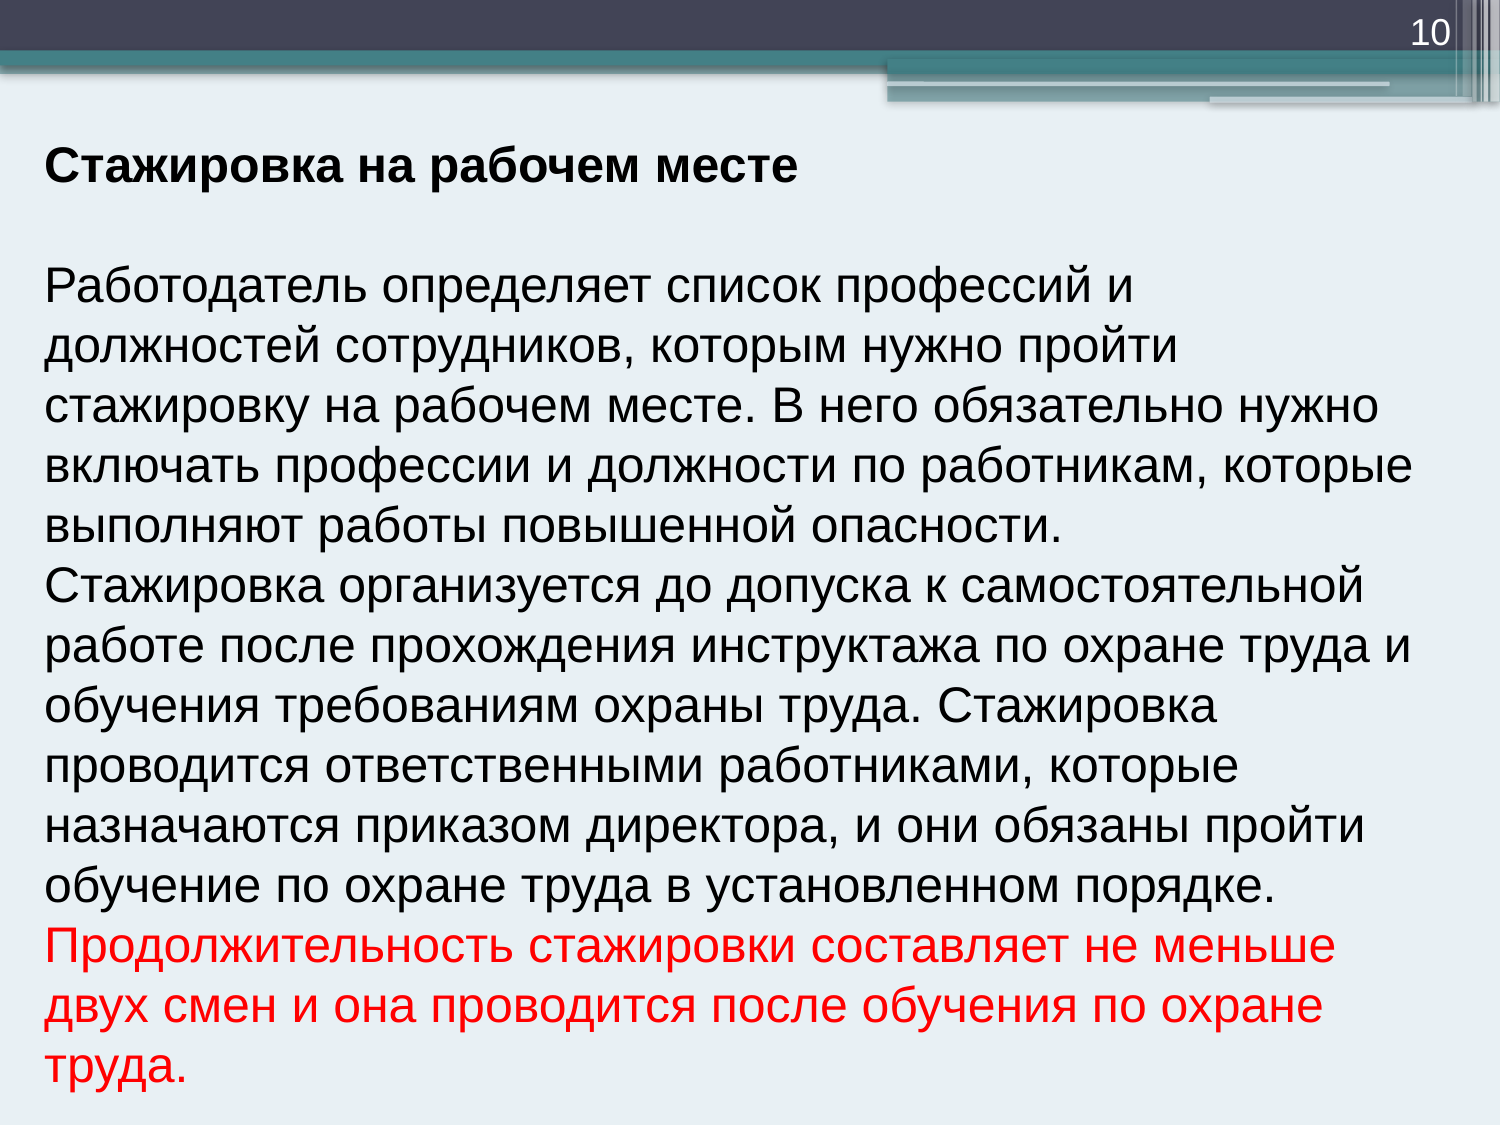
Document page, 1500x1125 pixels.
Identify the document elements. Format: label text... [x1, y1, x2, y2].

text_box Стажировка на рабочем месте Работодатель определяет список профессий и должностей сотрудников, которым нужно пройти стажировку на рабочем месте. В него обязательно нужно включать профессии и должности по работникам, которые выполняют работы повышенной опасности. Стажировка организуется до допуска к самостоятельной работе после прохождения инструктажа по охране труда и обучения требованиям охраны труда. Стажировка проводится ответственными работниками, которые назначаются приказом директора, и они обязаны пройти обучение по охране труда в установленном порядке. Продолжительность стажировки составляет не меньше двух смен и она проводится после обучения по охране труда. [29, 125, 1436, 1101]
slide_number 10 [1341, 0, 1466, 61]
